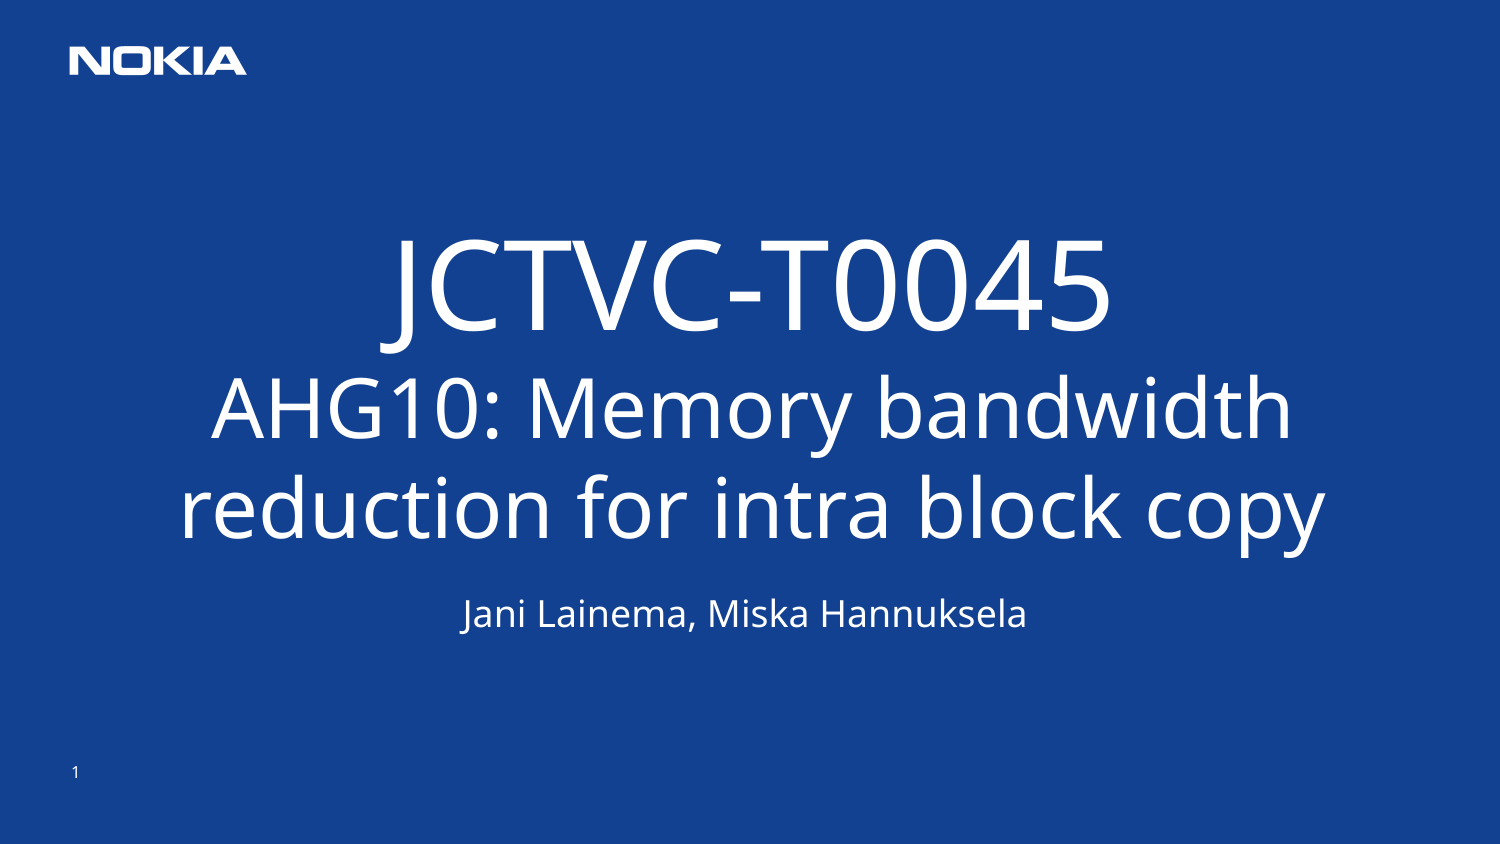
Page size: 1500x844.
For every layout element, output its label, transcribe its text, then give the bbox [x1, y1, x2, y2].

picture [29, 6, 287, 115]
list JCTVC-T0045 AHG10: Memory bandwidth reduction for intra block copy [39, 204, 1467, 500]
list Jani Lainema, Miska Hannuksela [69, 532, 1422, 715]
